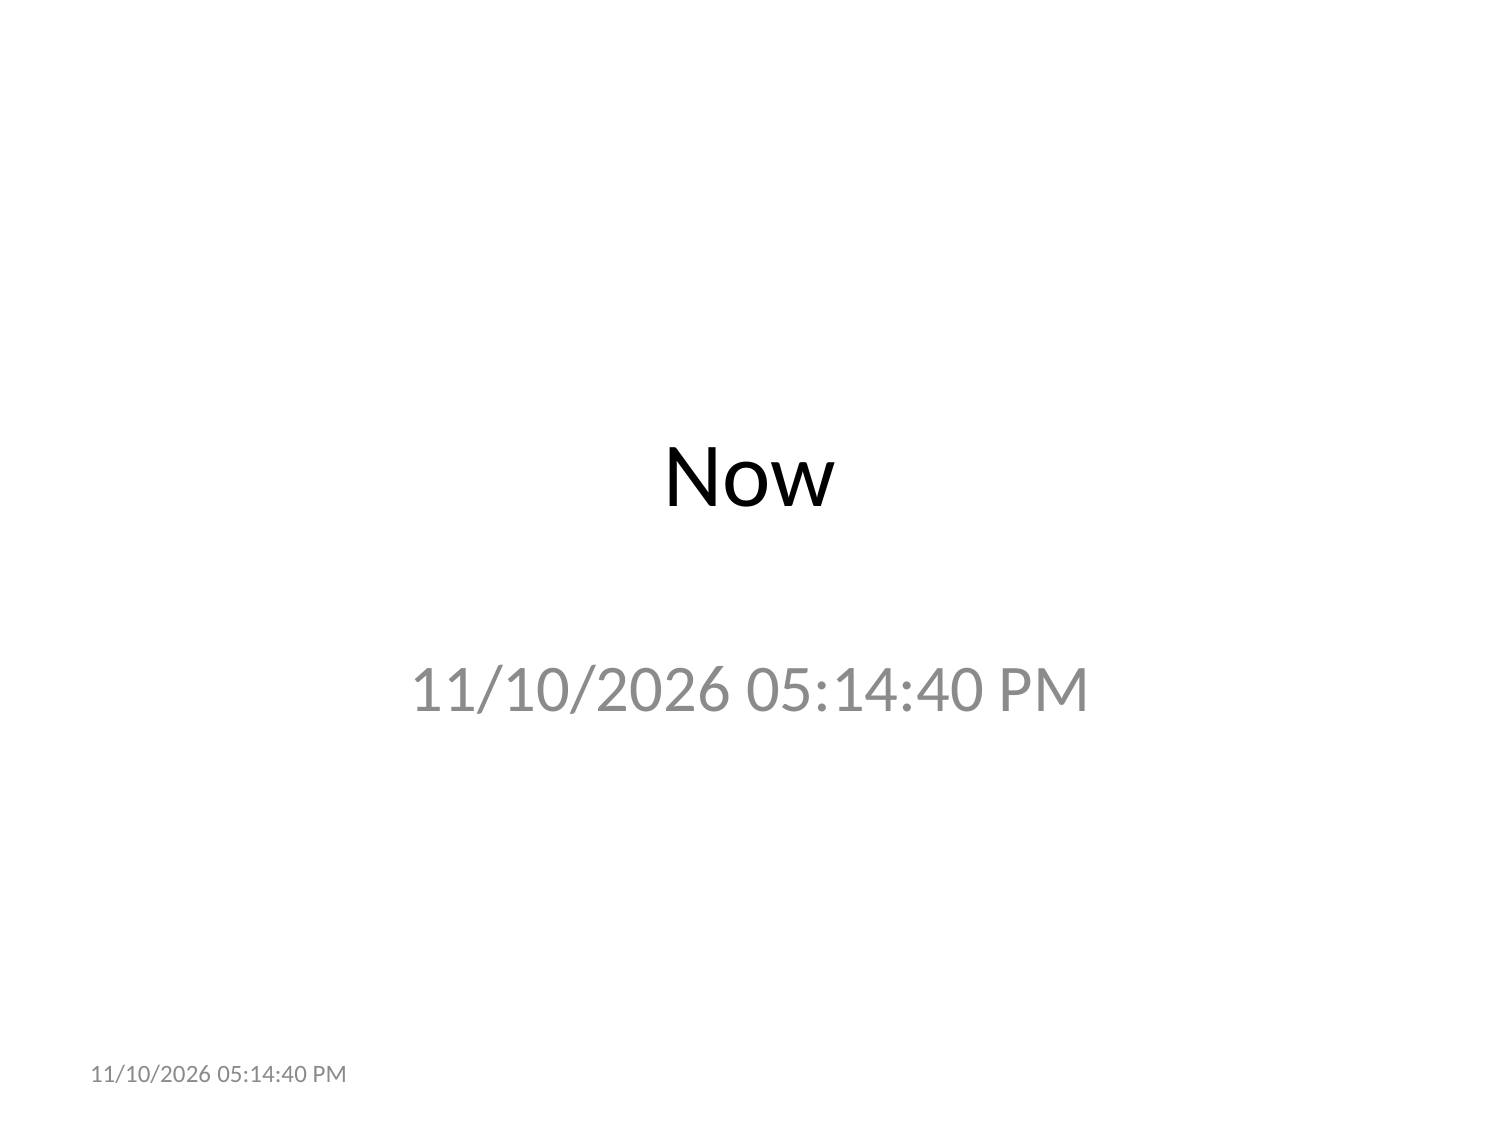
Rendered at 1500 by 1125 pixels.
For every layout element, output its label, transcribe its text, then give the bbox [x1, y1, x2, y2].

title Now [112, 349, 1388, 591]
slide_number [75, 1042, 425, 1103]
subtitle 2011-12-19 10:20:04 AM [225, 637, 1275, 925]
